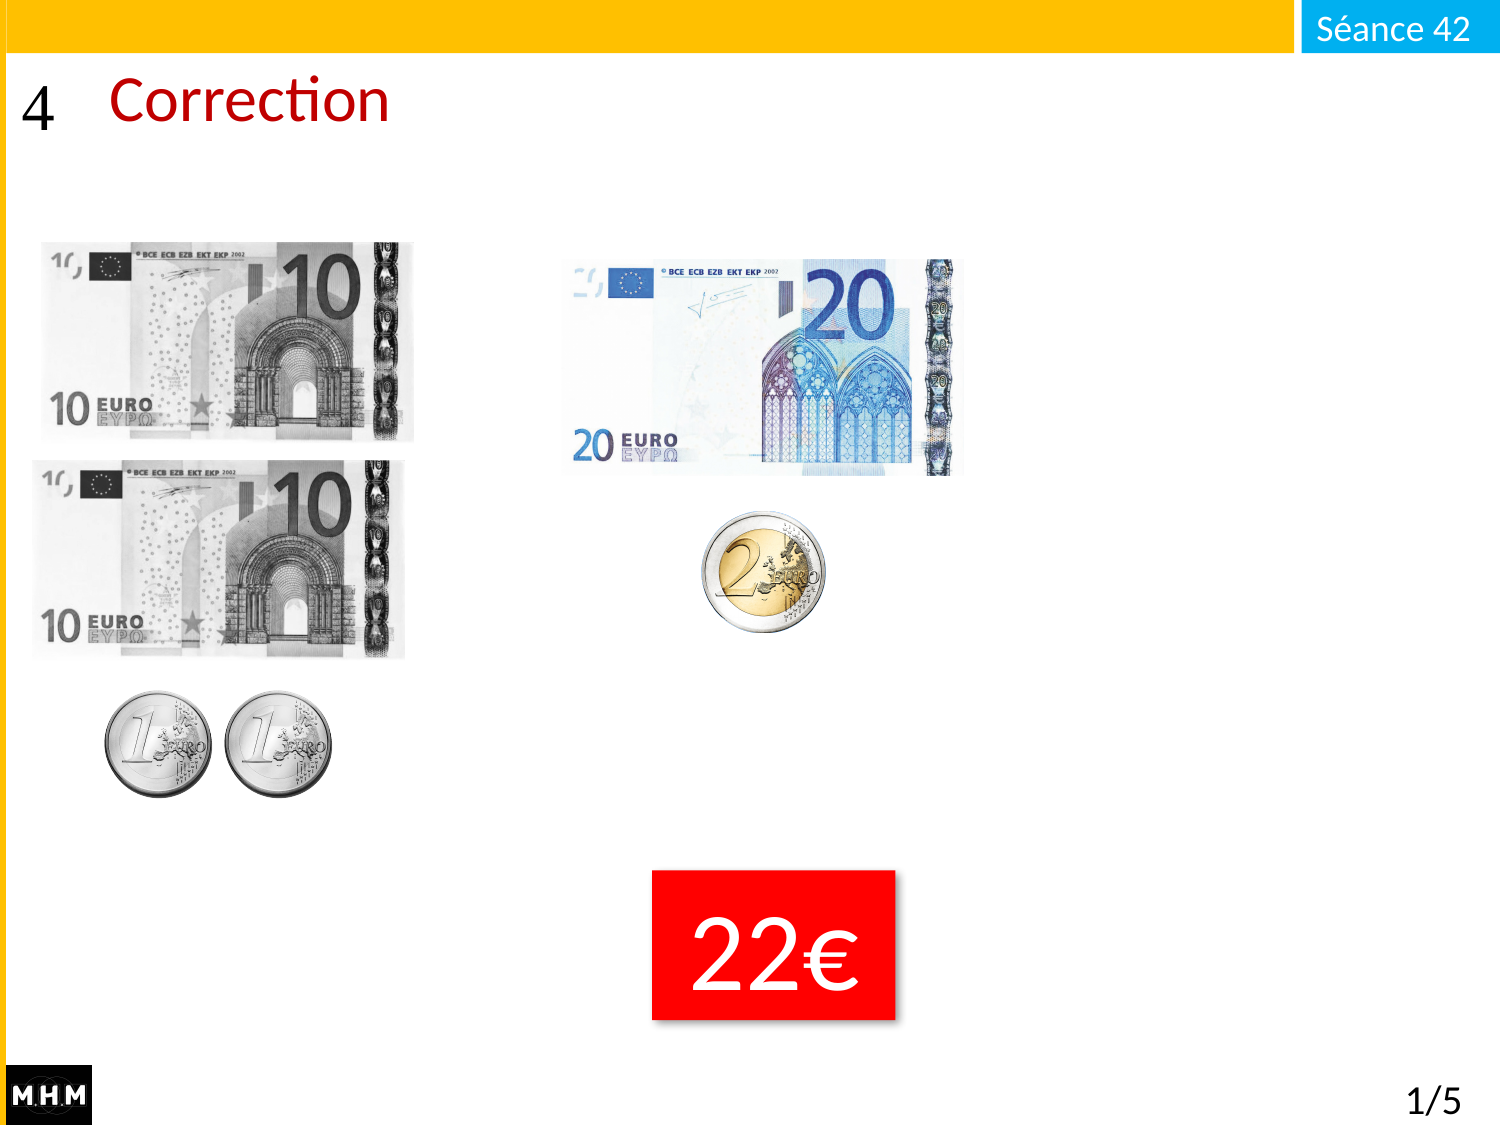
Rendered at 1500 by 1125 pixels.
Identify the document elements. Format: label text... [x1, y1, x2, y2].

picture [104, 690, 213, 799]
picture [41, 242, 414, 444]
text_box 22€ [652, 870, 896, 1021]
text_box 1/5 [1389, 1071, 1500, 1125]
picture [32, 460, 405, 661]
picture [701, 511, 826, 633]
picture [561, 259, 964, 476]
picture [224, 690, 333, 799]
title Correction [94, 57, 1389, 144]
picture [6, 1065, 92, 1125]
